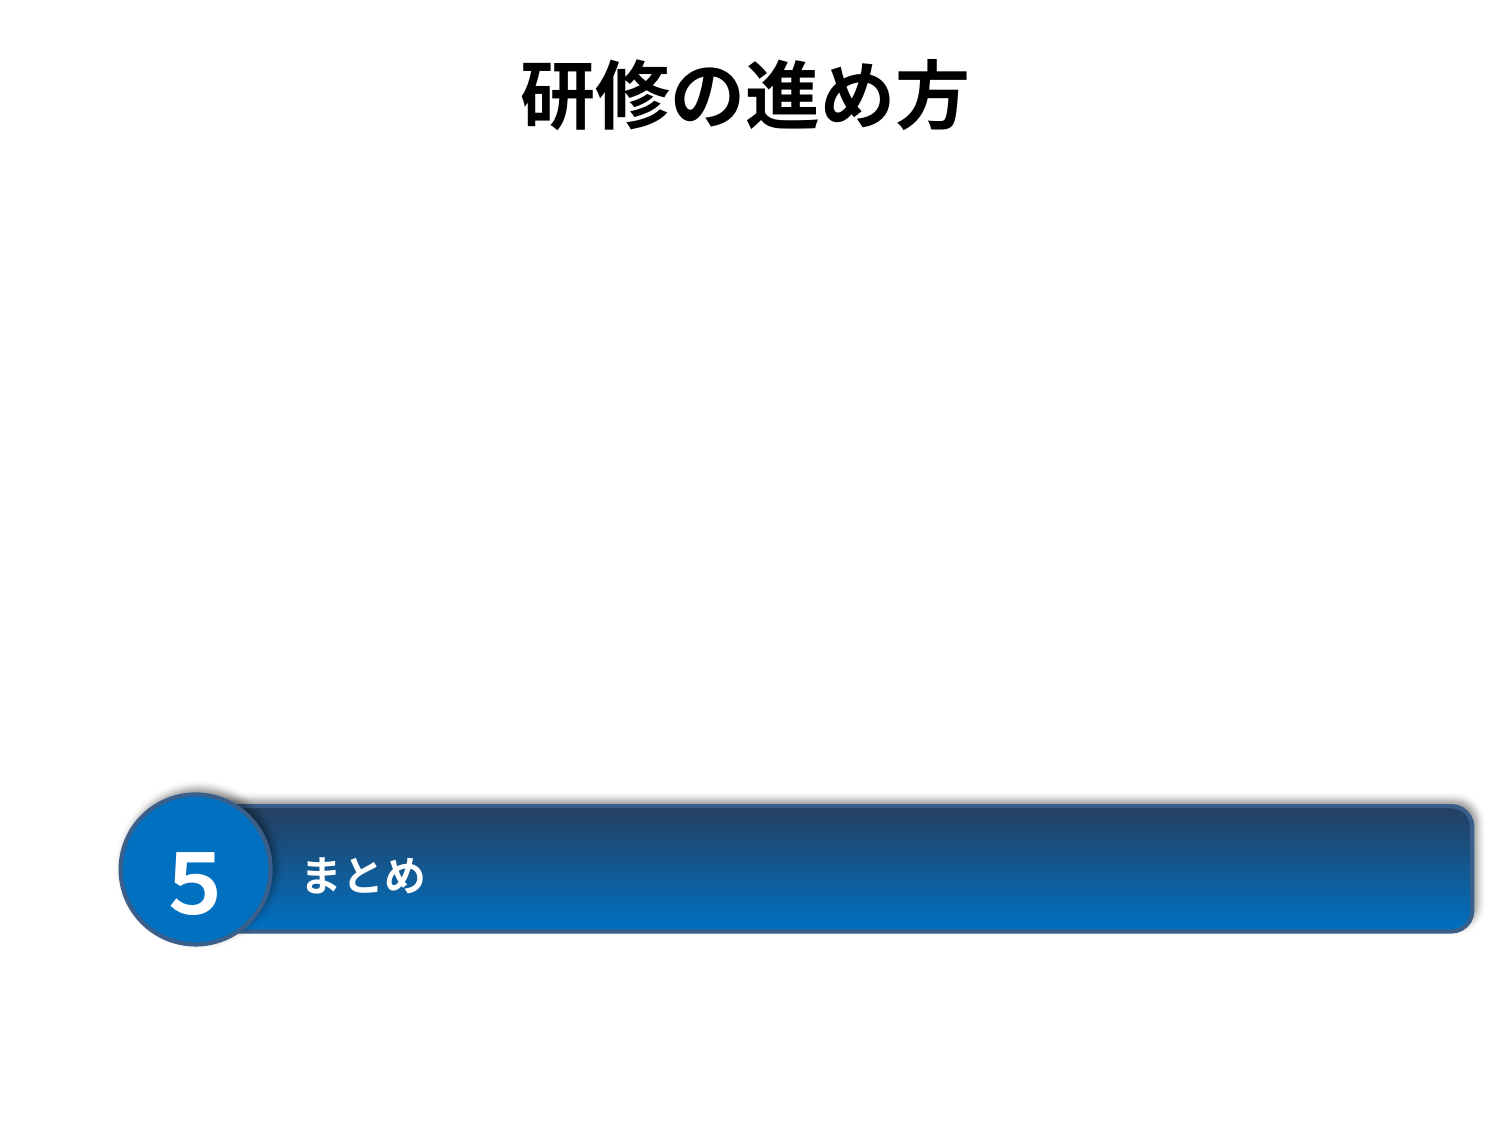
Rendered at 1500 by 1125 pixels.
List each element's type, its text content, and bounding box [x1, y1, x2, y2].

title 研修の進め方 [41, 0, 1392, 188]
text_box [120, 794, 1473, 945]
